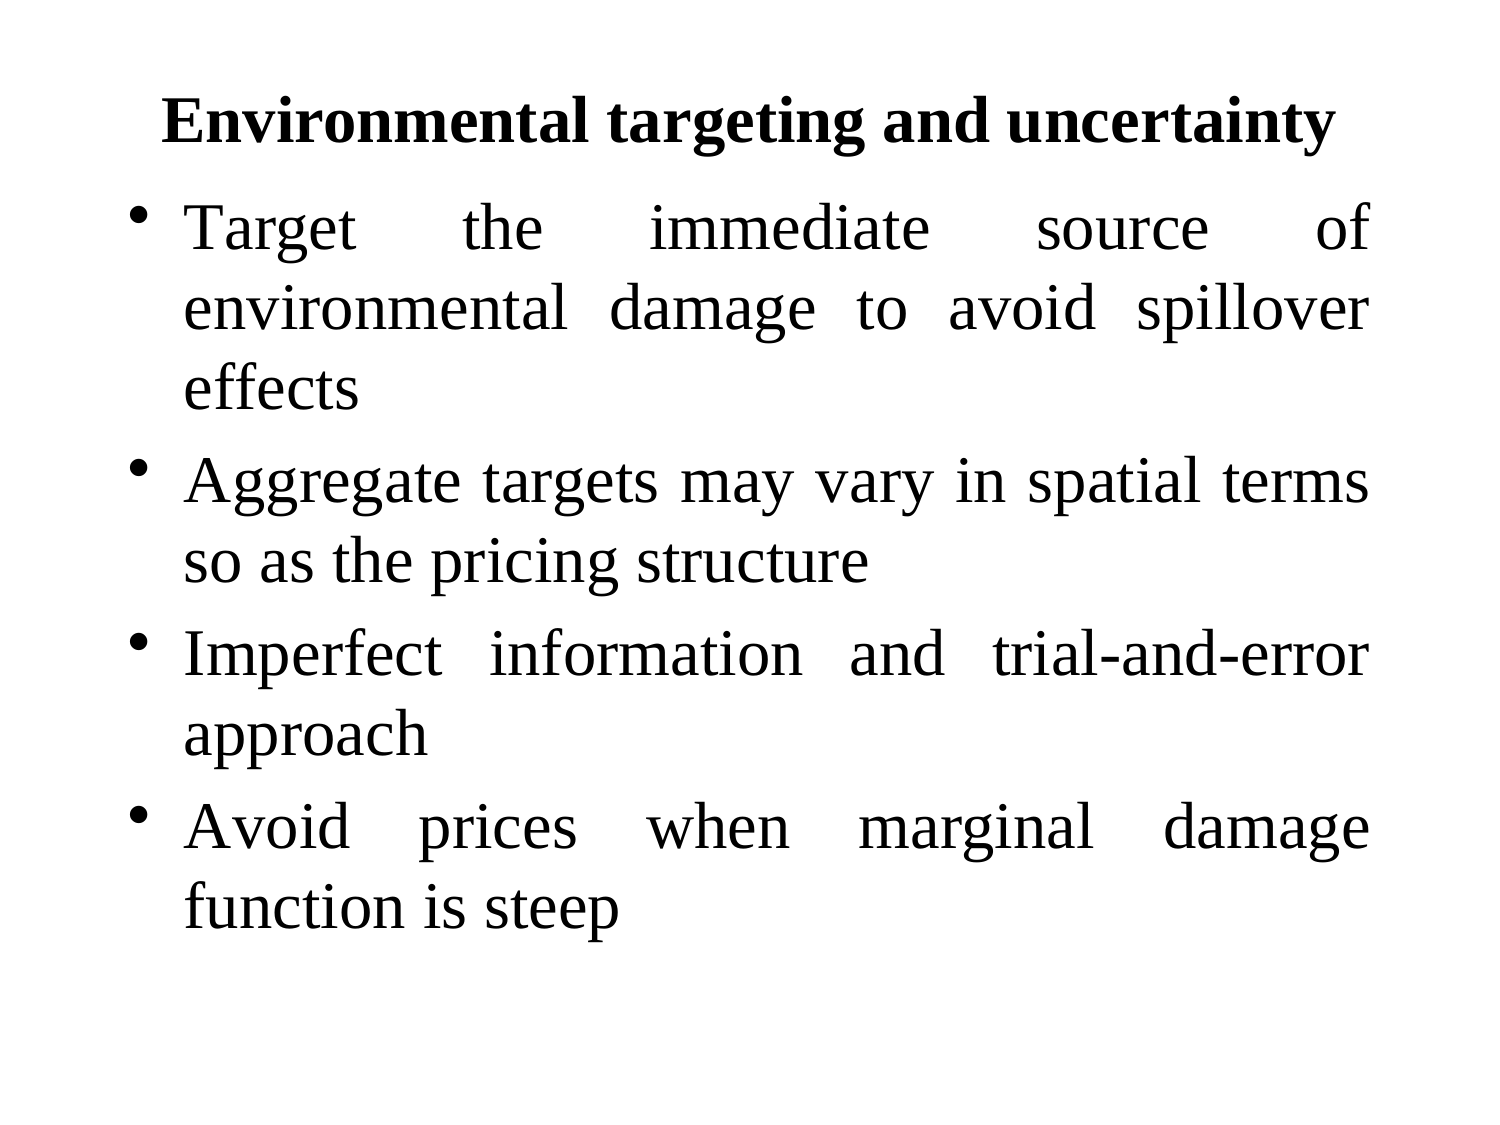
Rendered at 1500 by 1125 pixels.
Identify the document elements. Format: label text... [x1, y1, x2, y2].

list Target the immediate source of environmental damage to avoid spillover effects Aggregate targets may vary in spatial terms so as the pricing structure Imperfect information and trial-and-error approach Avoid prices when marginal damage function is steep [112, 174, 1388, 1001]
title Environmental targeting and uncertainty [112, 62, 1388, 174]
